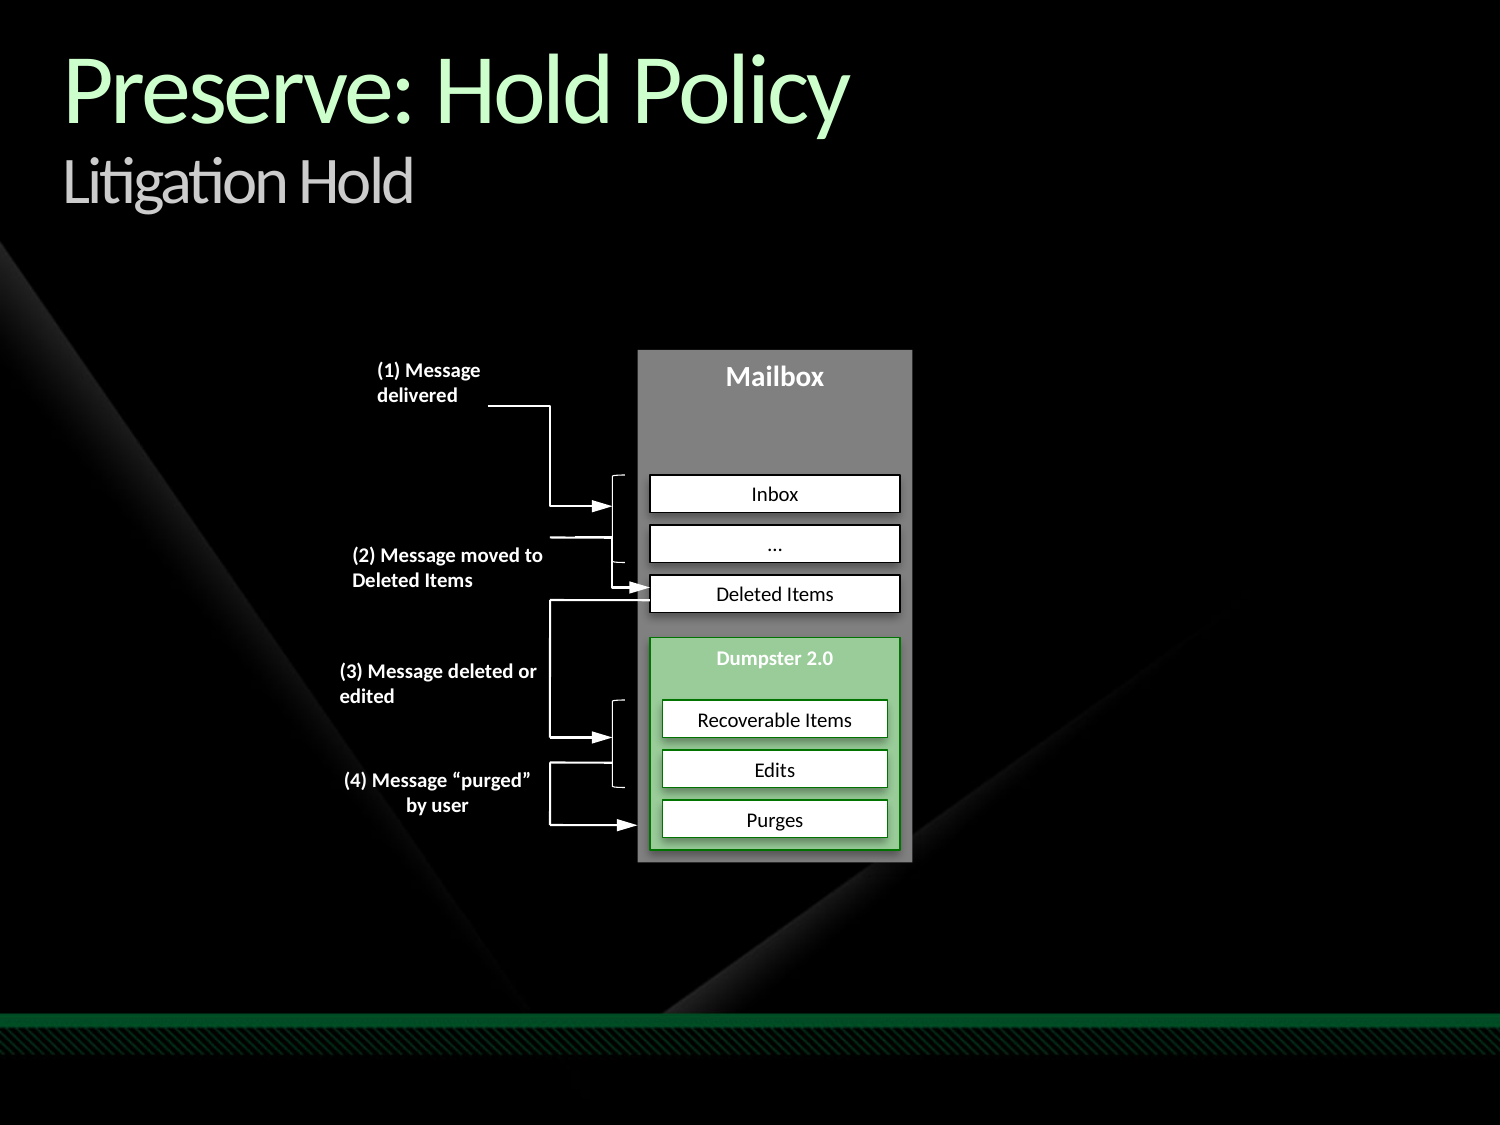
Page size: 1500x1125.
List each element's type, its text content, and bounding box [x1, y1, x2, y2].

text_box Recoverable Items [662, 699, 888, 738]
text_box Inbox [649, 474, 901, 513]
text_box [611, 699, 625, 789]
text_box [487, 405, 613, 507]
text_box Dumpster 2.0 [649, 637, 901, 851]
text_box (4) Message “purged” by user [324, 759, 550, 824]
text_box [574, 537, 651, 588]
text_box Edits [662, 749, 888, 788]
text_box Deleted Items [649, 574, 901, 613]
text_box Mailbox [637, 349, 913, 863]
text_box (1) Message delivered [362, 349, 575, 415]
text_box … [649, 524, 901, 563]
text_box (2) Message moved to Deleted Items [337, 534, 575, 599]
title Preserve: Hold Policy Litigation Hold [62, 37, 1438, 220]
picture [0, 0, 1500, 1125]
text_box Purges [662, 799, 888, 838]
text_box (3) Message deleted or edited [324, 649, 563, 715]
text_box [611, 474, 625, 537]
